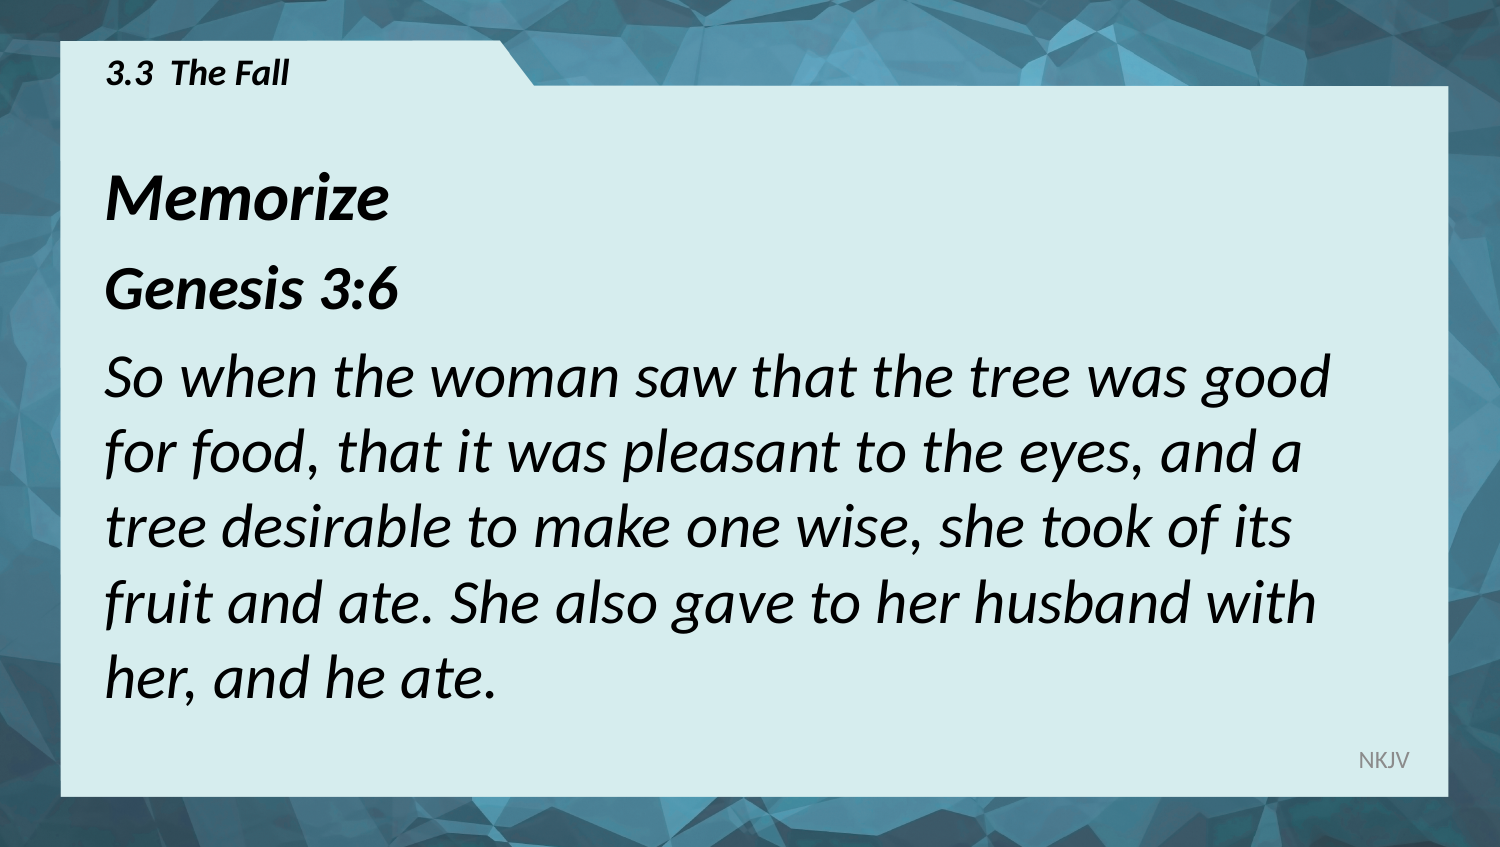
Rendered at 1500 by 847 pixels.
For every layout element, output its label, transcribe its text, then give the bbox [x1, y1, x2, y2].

title 3.3 The Fall [89, 33, 1420, 108]
list Memorize Genesis 3:6 So when the woman saw that the tree was good for food, that it was pleasant to the eyes, and a tree desirable to make one wise, she took of its fruit and ate. She also gave to her husband with her, and he ate. [89, 141, 1403, 722]
picture [0, 0, 1500, 847]
footer NKJV [950, 736, 1425, 782]
